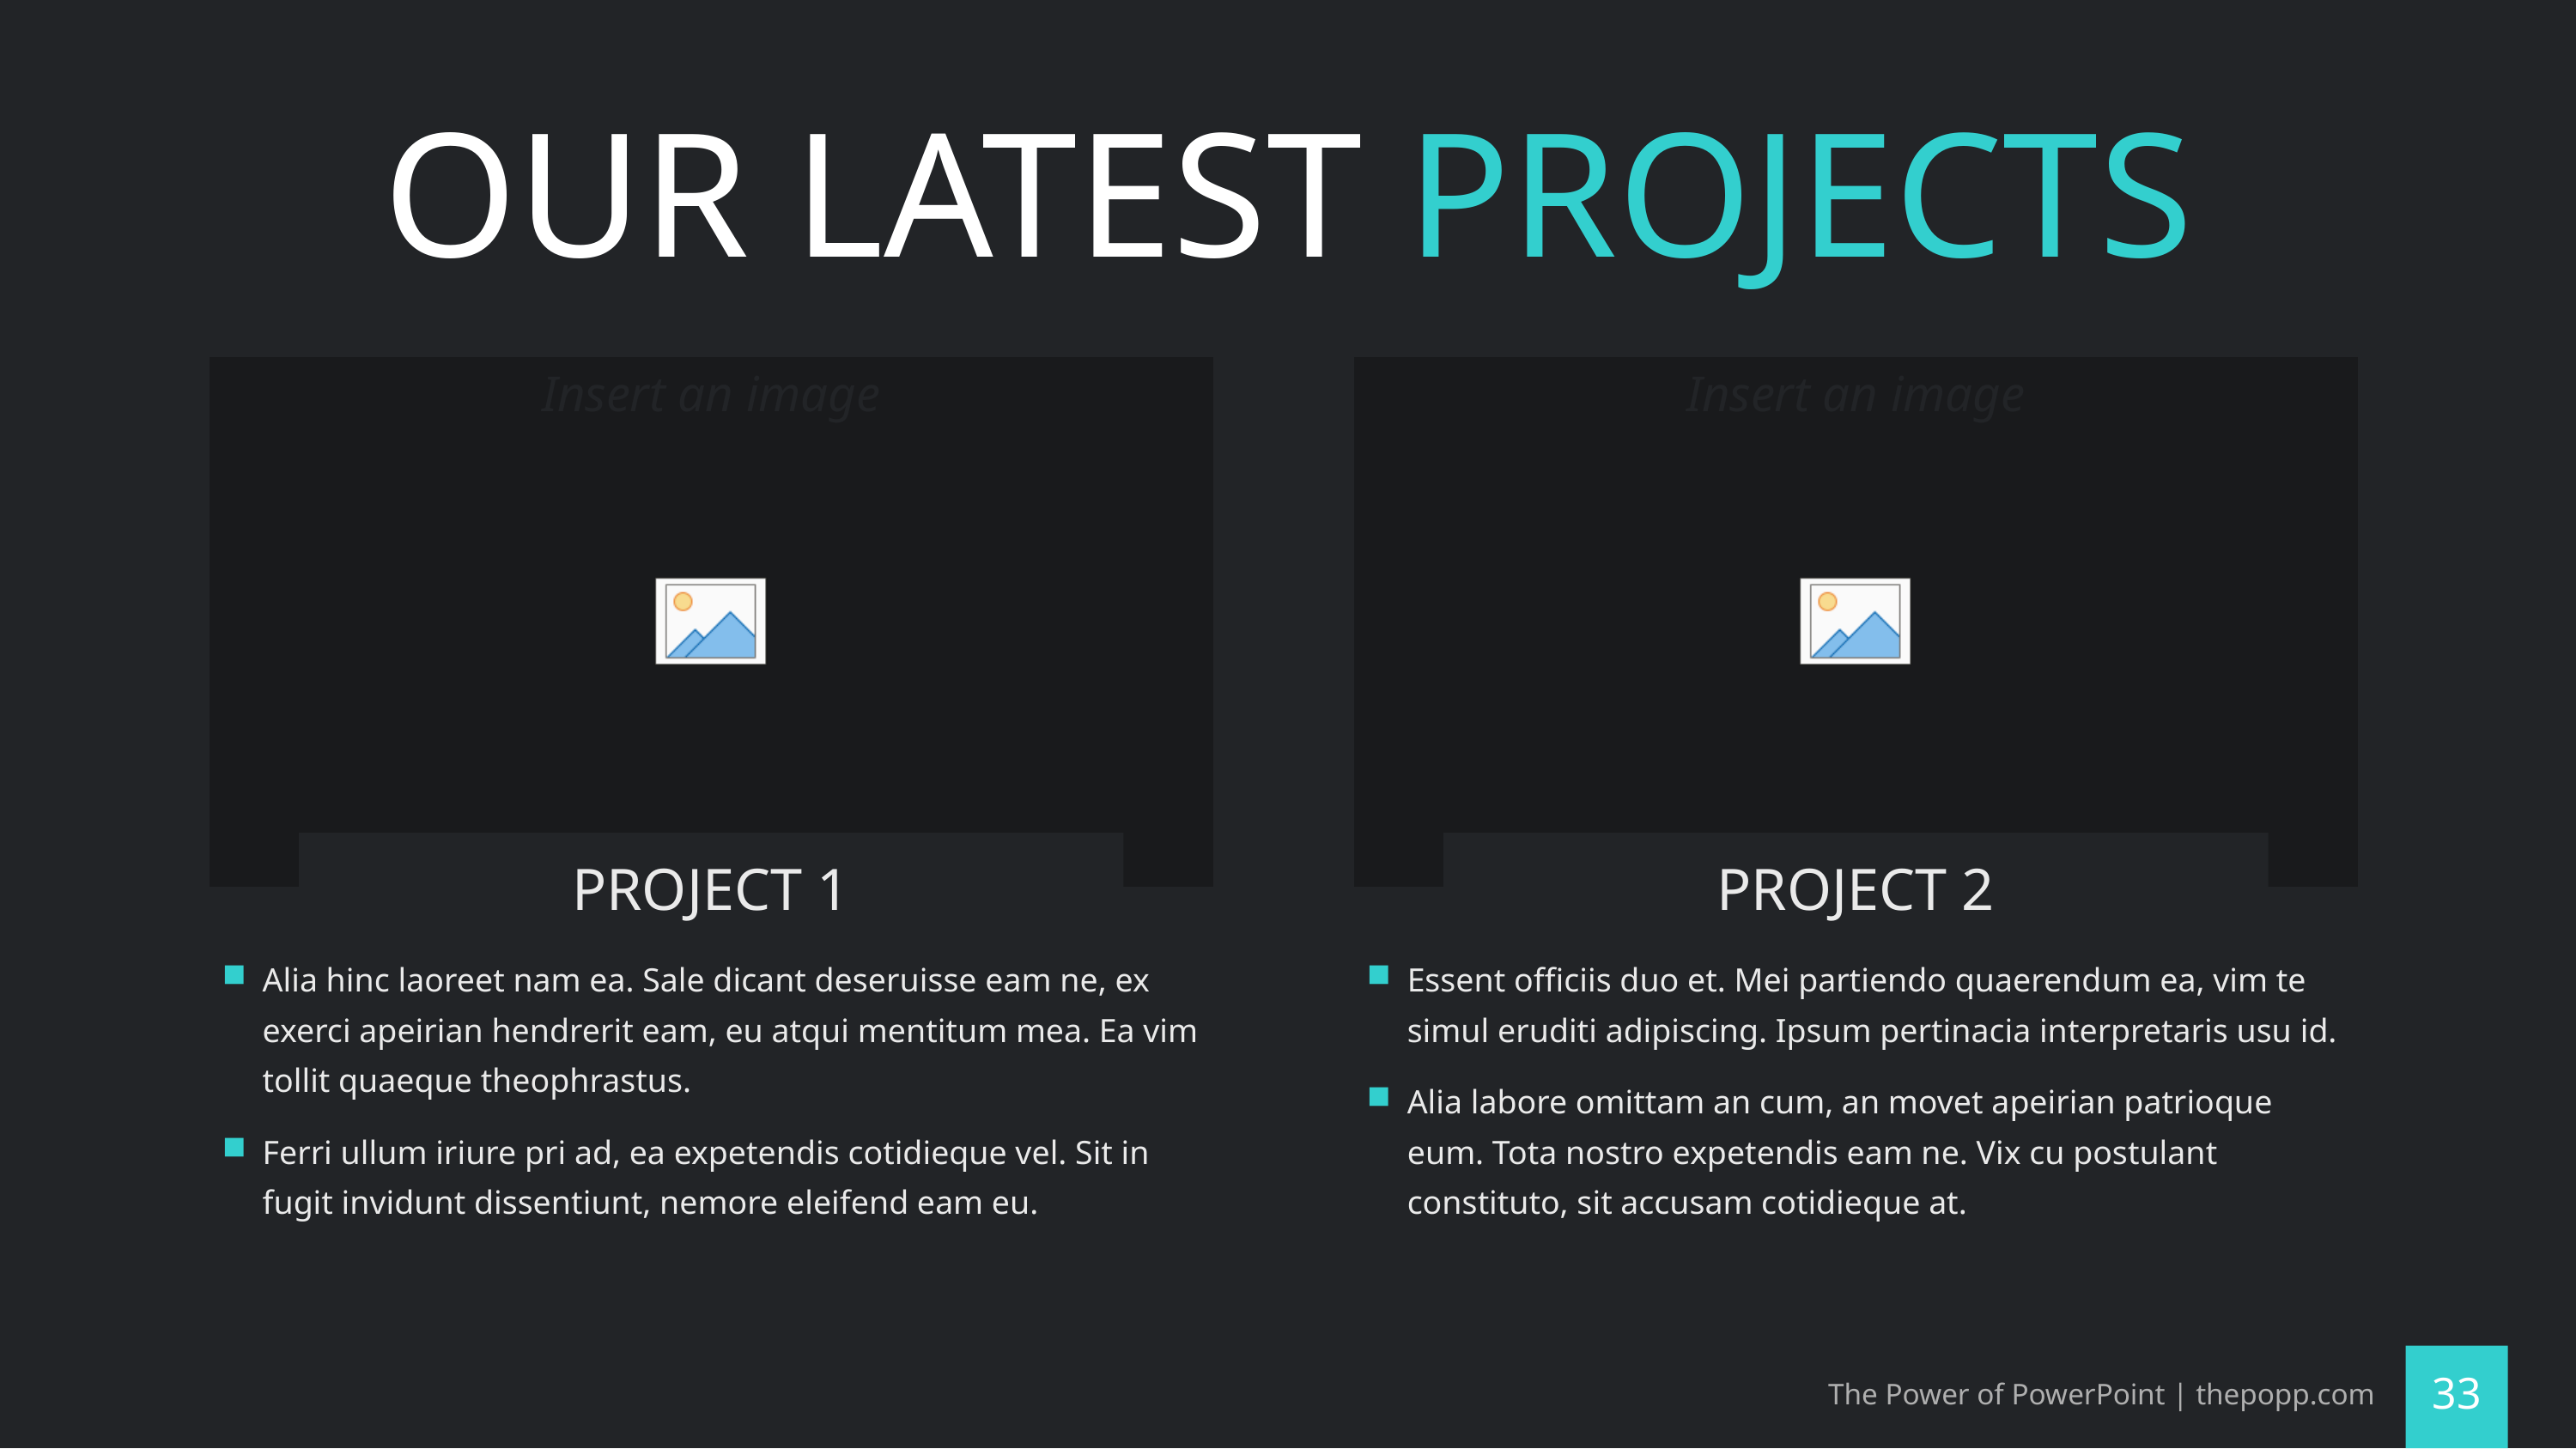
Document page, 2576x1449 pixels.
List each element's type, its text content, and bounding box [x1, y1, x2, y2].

list PROJECT 1 [299, 888, 1124, 942]
list Essent officiis duo et. Mei partiendo quaerendum ea, vim te simul eruditi adipiscing. Ipsum pertinacia interpretaris usu id. Alia labore omittam an cum, an movet apeirian patrioque eum. Tota nostro expetendis eam ne. Vix cu postulant constituto, sit accusam cotidieque at. [1353, 942, 2358, 1319]
picture [209, 356, 1213, 888]
picture [1353, 356, 2358, 888]
list Alia hinc laoreet nam ea. Sale dicant deseruisse eam ne, ex exerci apeirian hendrerit eam, eu atqui mentitum mea. Ea vim tollit quaeque theophrastus. Ferri ullum iriure pri ad, ea expetendis cotidieque vel. Sit in fugit invidunt dissentiunt, nemore eleifend eam eu. [209, 942, 1213, 1319]
slide_number 33 [2404, 1356, 2509, 1434]
footer The Power of PowerPoint | thepopp.com [1519, 1356, 2389, 1434]
title OUR LATEST PROJECTS [109, 75, 2467, 302]
list PROJECT 2 [1443, 888, 2269, 942]
